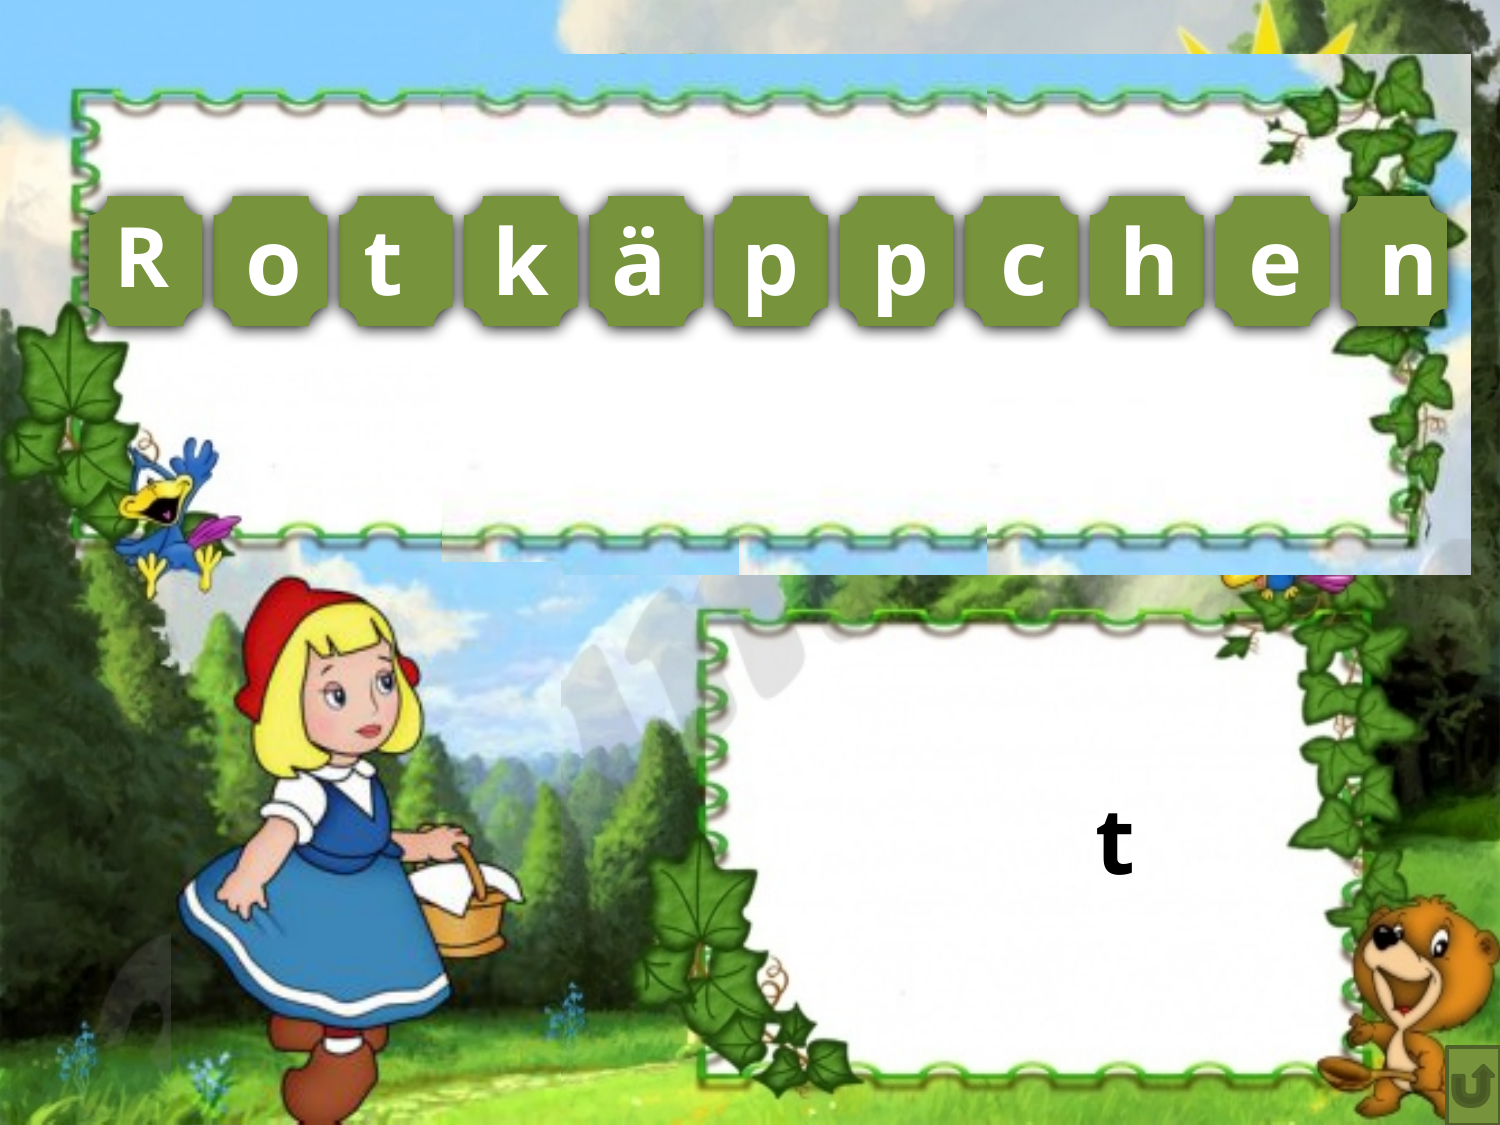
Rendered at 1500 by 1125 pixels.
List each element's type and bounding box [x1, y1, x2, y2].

text_box [88, 195, 1448, 327]
text_box [0, 0, 1500, 1125]
picture [170, 562, 562, 1124]
